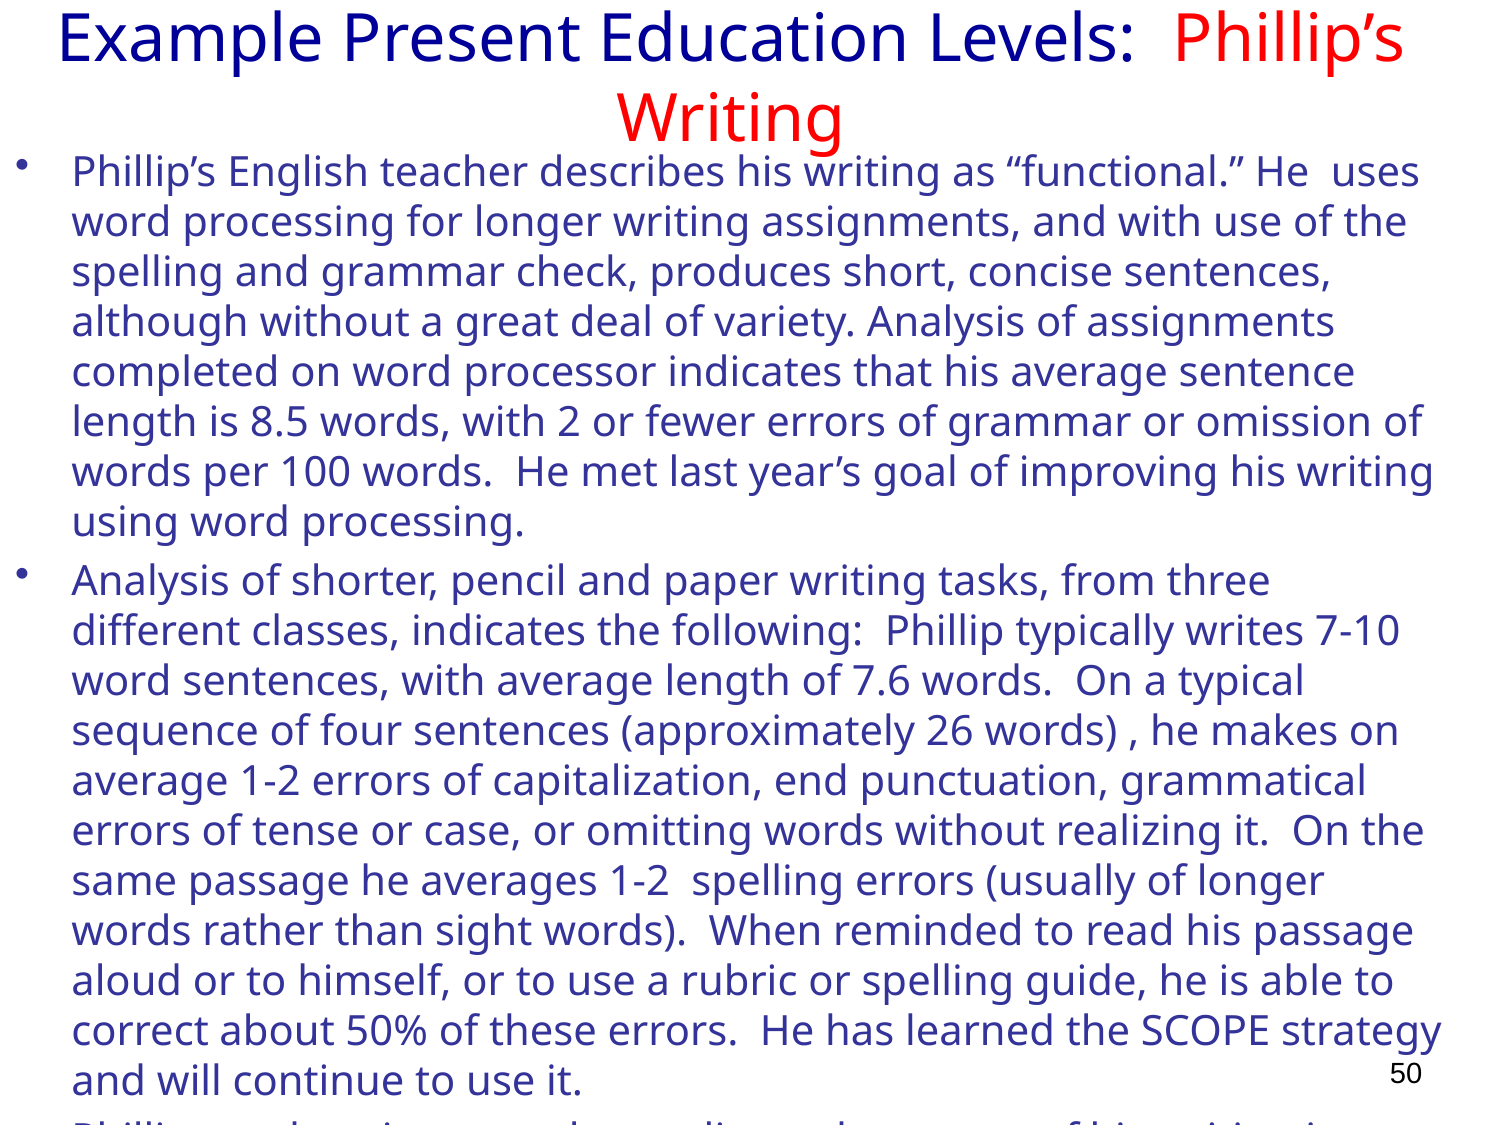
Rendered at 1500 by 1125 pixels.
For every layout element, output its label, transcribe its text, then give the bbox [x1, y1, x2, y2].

list Phillip’s English teacher describes his writing as “functional.” He uses word processing for longer writing assignments, and with use of the spelling and grammar check, produces short, concise sentences, although without a great deal of variety. Analysis of assignments completed on word processor indicates that his average sentence length is 8.5 words, with 2 or fewer errors of grammar or omission of words per 100 words. He met last year’s goal of improving his writing using word processing. Analysis of shorter, pencil and paper writing tasks, from three different classes, indicates the following: Phillip typically writes 7-10 word sentences, with average length of 7.6 words. On a typical sequence of four sentences (approximately 26 words) , he makes on average 1-2 errors of capitalization, end punctuation, grammatical errors of tense or case, or omitting words without realizing it. On the same passage he averages 1-2 spelling errors (usually of longer words rather than sight words). When reminded to read his passage aloud or to himself, or to use a rubric or spelling guide, he is able to correct about 50% of these errors. He has learned the SCOPE strategy and will continue to use it. Phillip needs to improve the quality and accuracy of his writing in order to meet the expectations of a career in auto body or in a post-secondary program. [0, 137, 1463, 1075]
slide_number 50 [1362, 1046, 1438, 1125]
title Example Present Education Levels: Phillip’s Writing [0, 24, 1463, 125]
